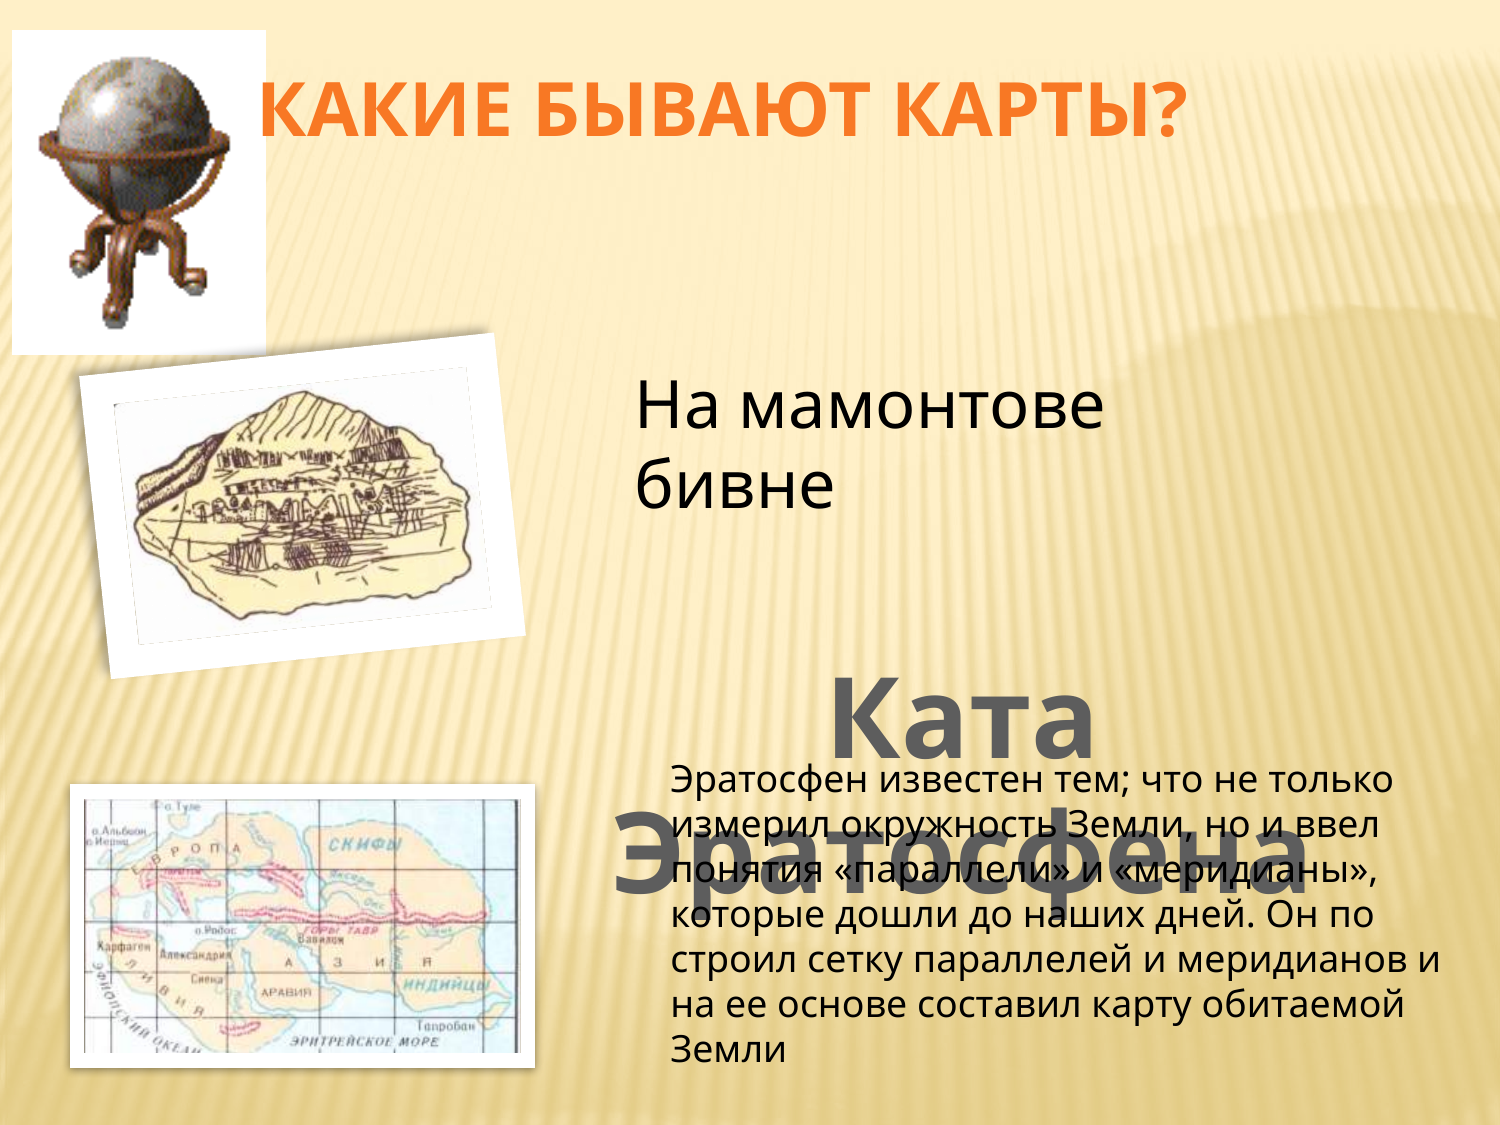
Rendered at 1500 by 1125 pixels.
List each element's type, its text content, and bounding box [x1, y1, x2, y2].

text_box КАКИЕ БЫВАЮТ КАРТЫ? [274, 54, 1294, 160]
picture [114, 404, 122, 471]
picture [139, 637, 202, 644]
picture [124, 368, 481, 628]
text_box На мамонтове бивне [620, 354, 1176, 530]
picture [12, 30, 266, 356]
text_box Эратосфен известен тем; что не только измерил окружность Земли, но и ввел понятия «параллели» и «меридианы», которые дошли до наших дней. Он по­строил сетку параллелей и меридианов и на ее основе составил карту обитаемой Земли [655, 747, 1500, 1078]
picture [84, 798, 521, 1054]
picture [482, 527, 491, 608]
text_box Ката Эратосфена [501, 638, 1424, 924]
